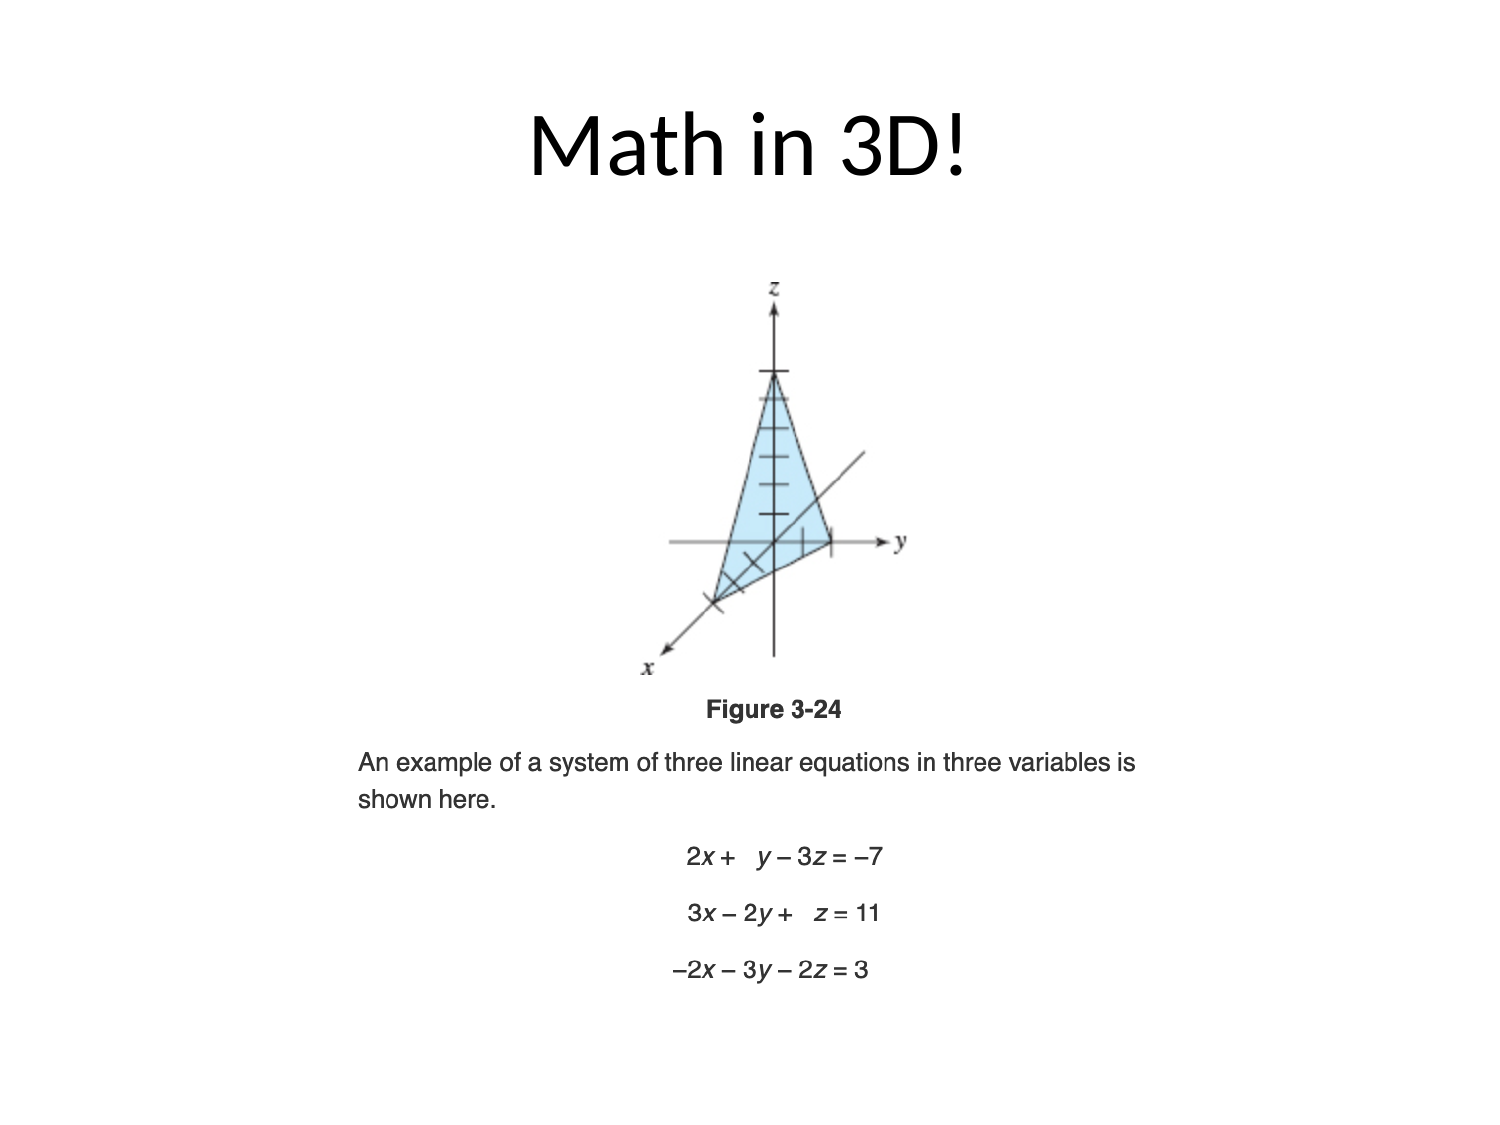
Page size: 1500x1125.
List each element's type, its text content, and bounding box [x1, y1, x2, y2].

title Math in 3D! [75, 45, 1425, 233]
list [74, 262, 1426, 1006]
